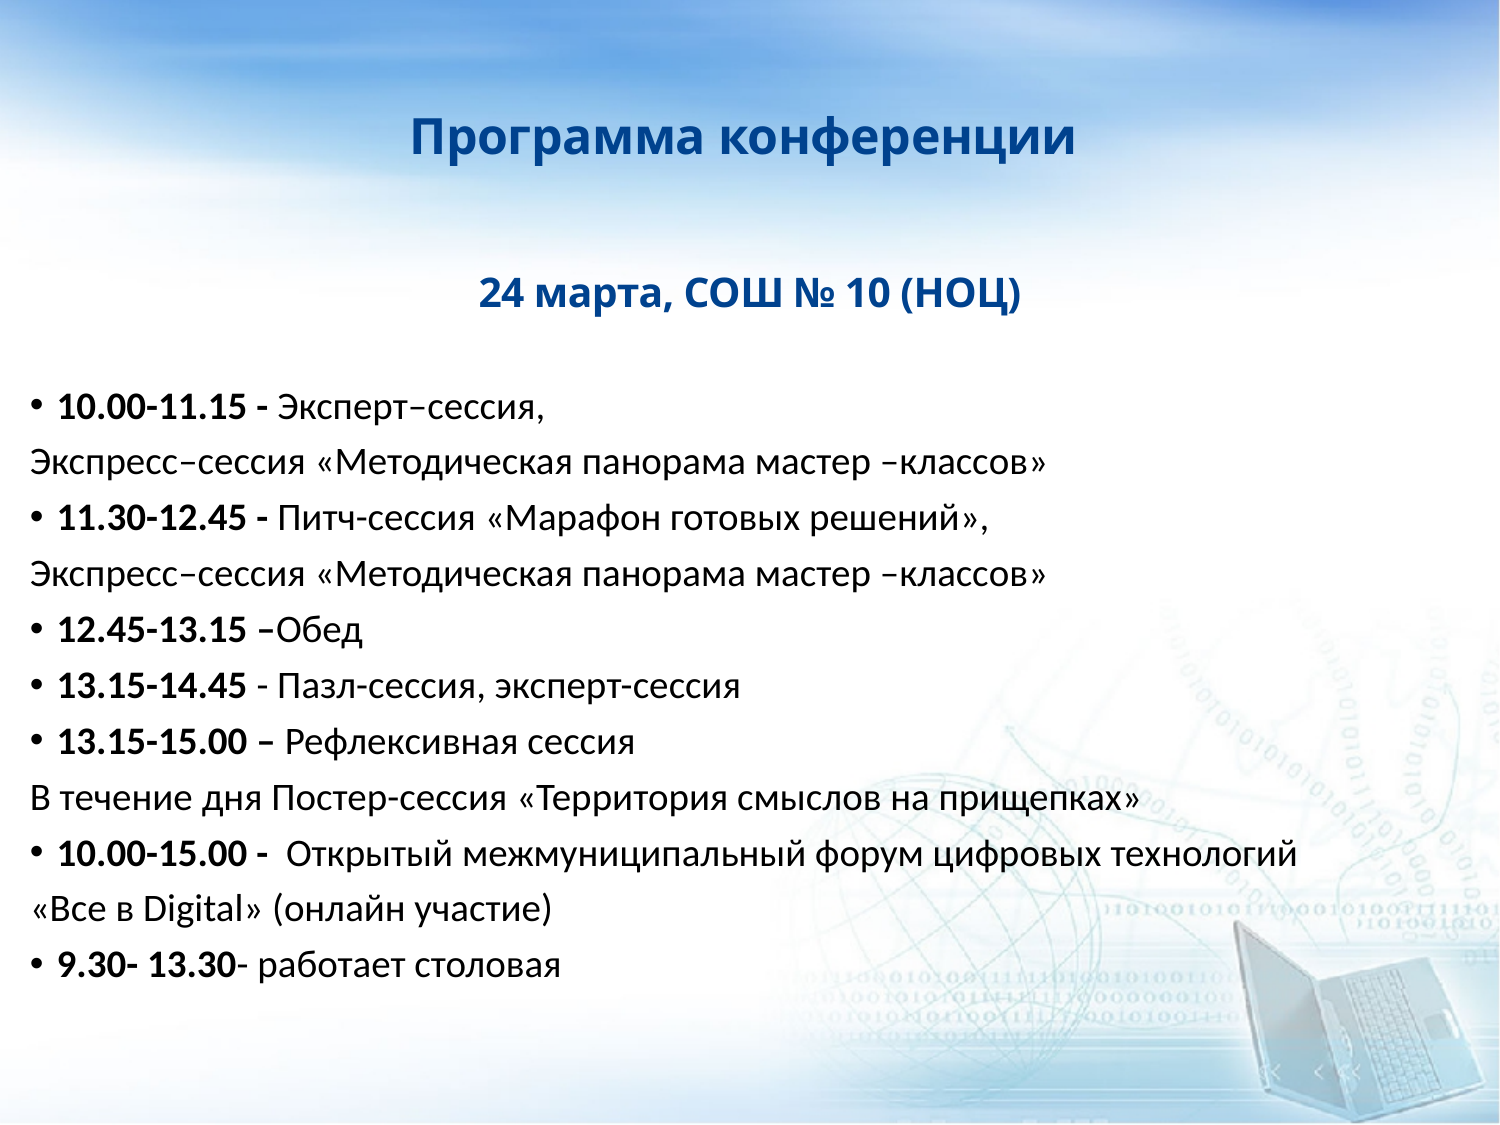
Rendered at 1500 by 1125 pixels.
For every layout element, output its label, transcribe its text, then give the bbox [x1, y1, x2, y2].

list 24 марта, СОШ № 10 (НОЦ) 10.00-11.15 - Эксперт–сессия, Экспресс–сессия «Методическая панорама мастер –классов» 11.30-12.45 - Питч-сессия «Марафон готовых решений», Экспресс–сессия «Методическая панорама мастер –классов» 12.45-13.15 –Обед 13.15-14.45 - Пазл-сессия, эксперт-сессия 13.15-15.00 – Рефлексивная сессия В течение дня Постер-сессия «Территория смыслов на прищепках» 10.00-15.00 - Открытый межмуниципальный форум цифровых технологий «Все в Digital» (онлайн участие) 9.30- 13.30- работает столовая [14, 208, 1486, 1000]
picture [0, 0, 1500, 1125]
title Программа конференции [103, 59, 1397, 208]
